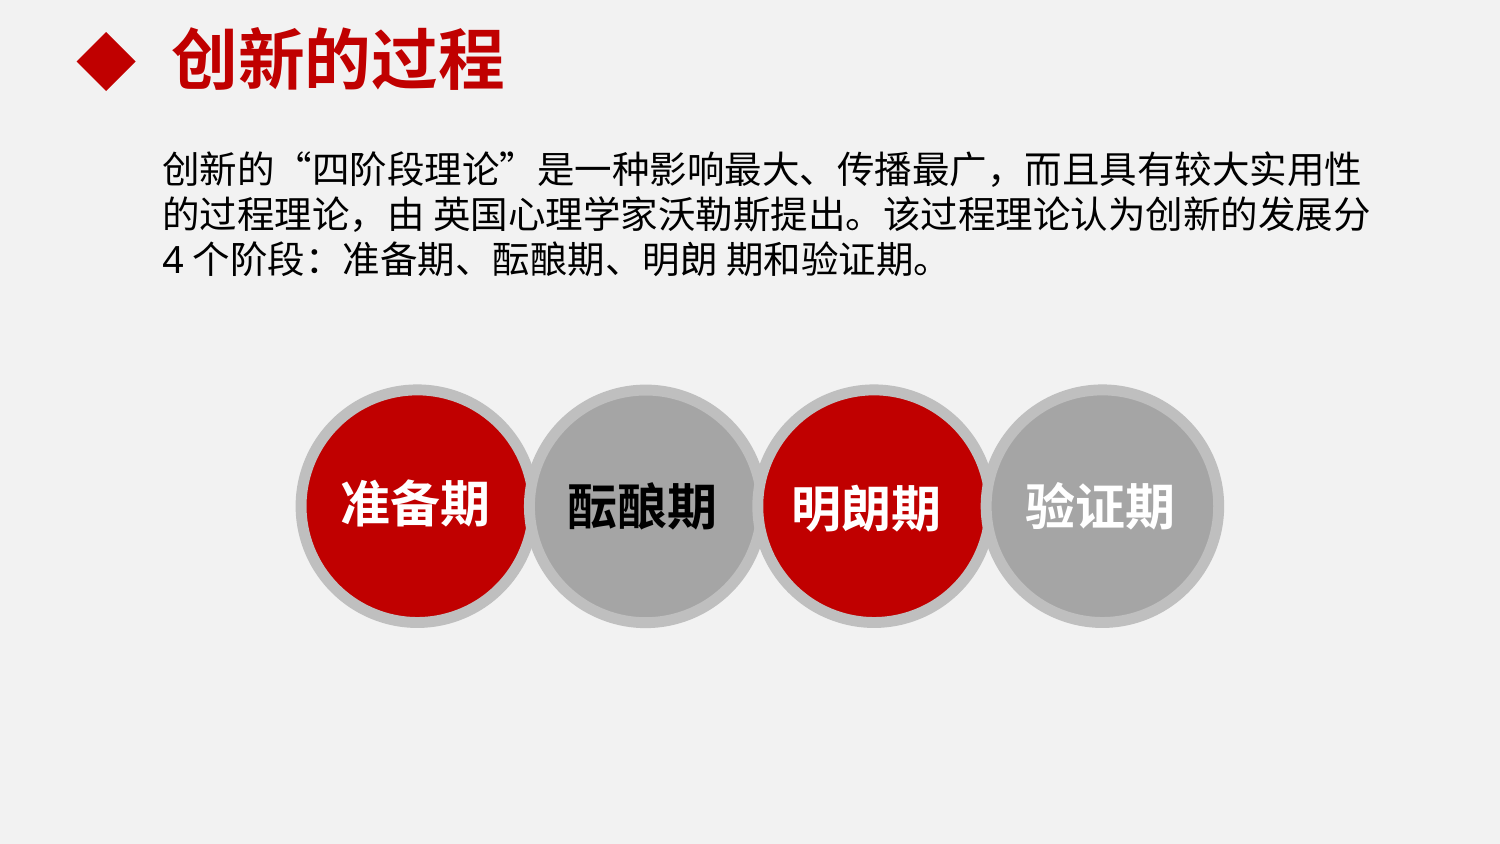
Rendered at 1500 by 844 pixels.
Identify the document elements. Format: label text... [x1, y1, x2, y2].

text_box 创新的过程 [160, 12, 517, 104]
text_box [757, 389, 981, 623]
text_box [529, 389, 756, 623]
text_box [300, 389, 528, 623]
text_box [982, 389, 1220, 623]
text_box 创新的“四阶段理论”是一种影响最大、传播最广，而且具有较大实用性的过程理论，由 英国心理学家沃勒斯提出。该过程理论认为创新的发展分4个阶段：准备期、酝酿期、明朗 期和验证期。 [147, 138, 1412, 289]
